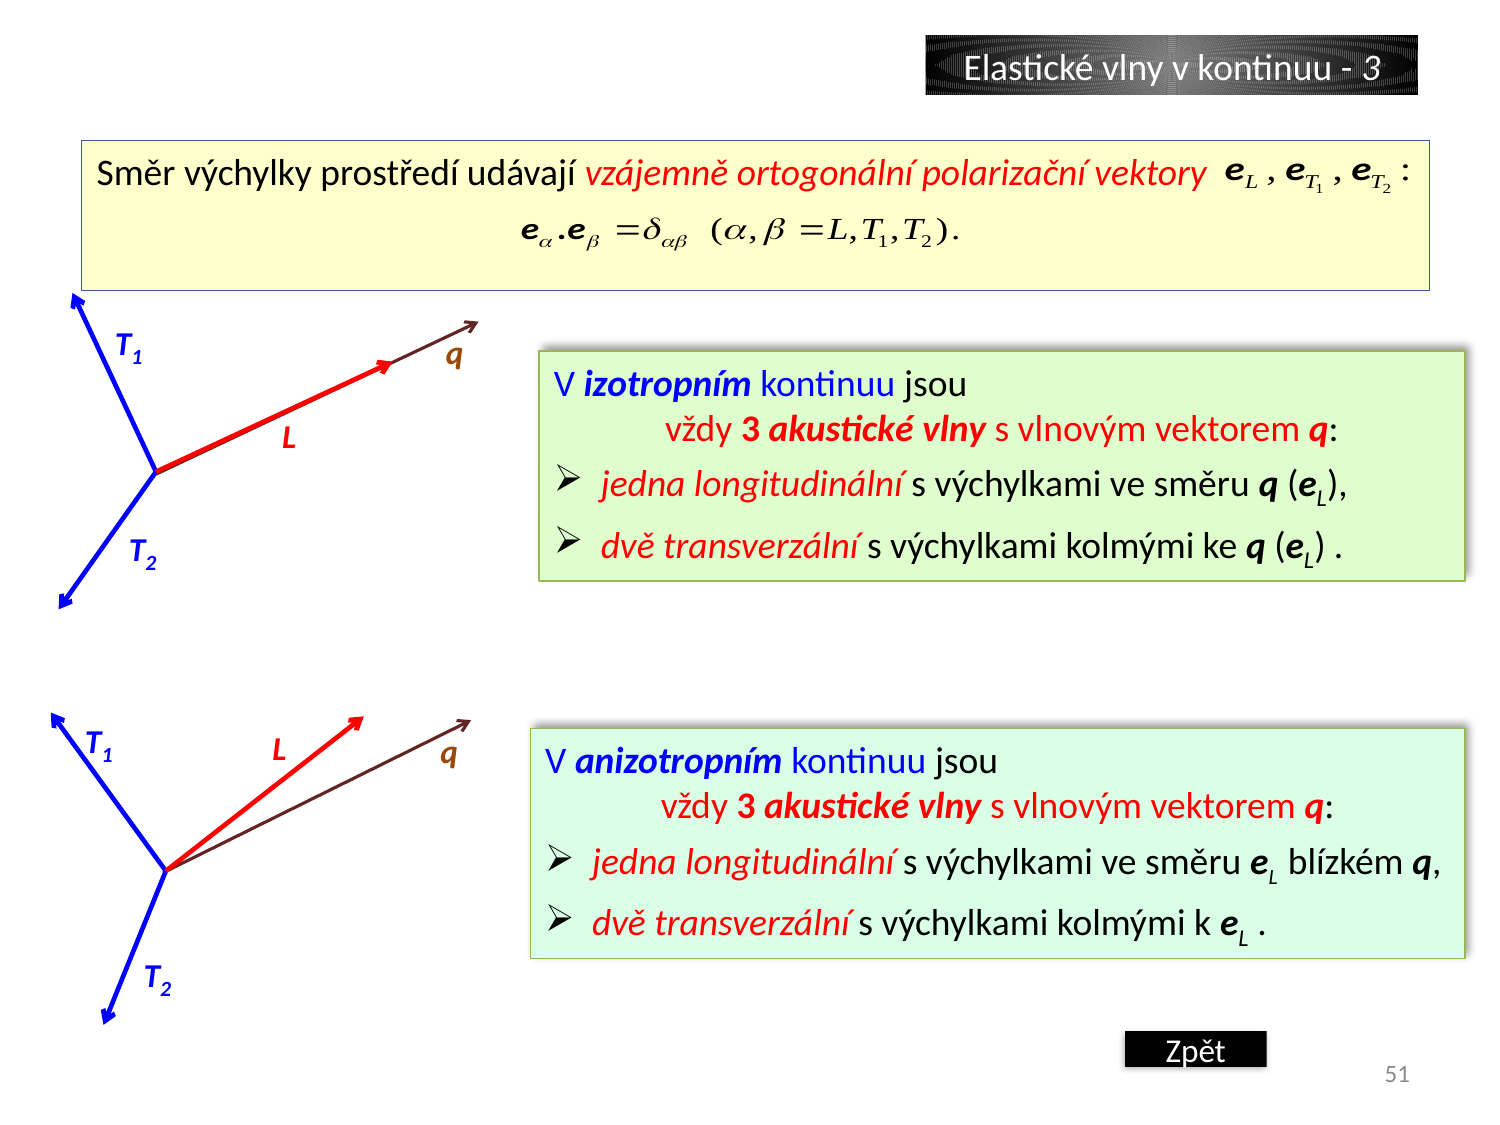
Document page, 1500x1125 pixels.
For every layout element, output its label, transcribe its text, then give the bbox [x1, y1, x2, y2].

text_box V anizotropním kontinuu jsou vždy 3 akustické vlny s vlnovým vektorem q: jedna longitudinální s výchylkami ve směru eL blízkém q, dvě transverzální s výchylkami kolmými k eL . [530, 728, 1466, 959]
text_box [66, 678, 493, 1008]
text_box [81, 140, 1430, 265]
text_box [58, 292, 1466, 610]
text_box Zpět [1124, 1031, 1267, 1067]
slide_number 51 [1074, 1042, 1425, 1103]
text_box Elastické vlny v kontinuu - 3 [925, 35, 1418, 95]
